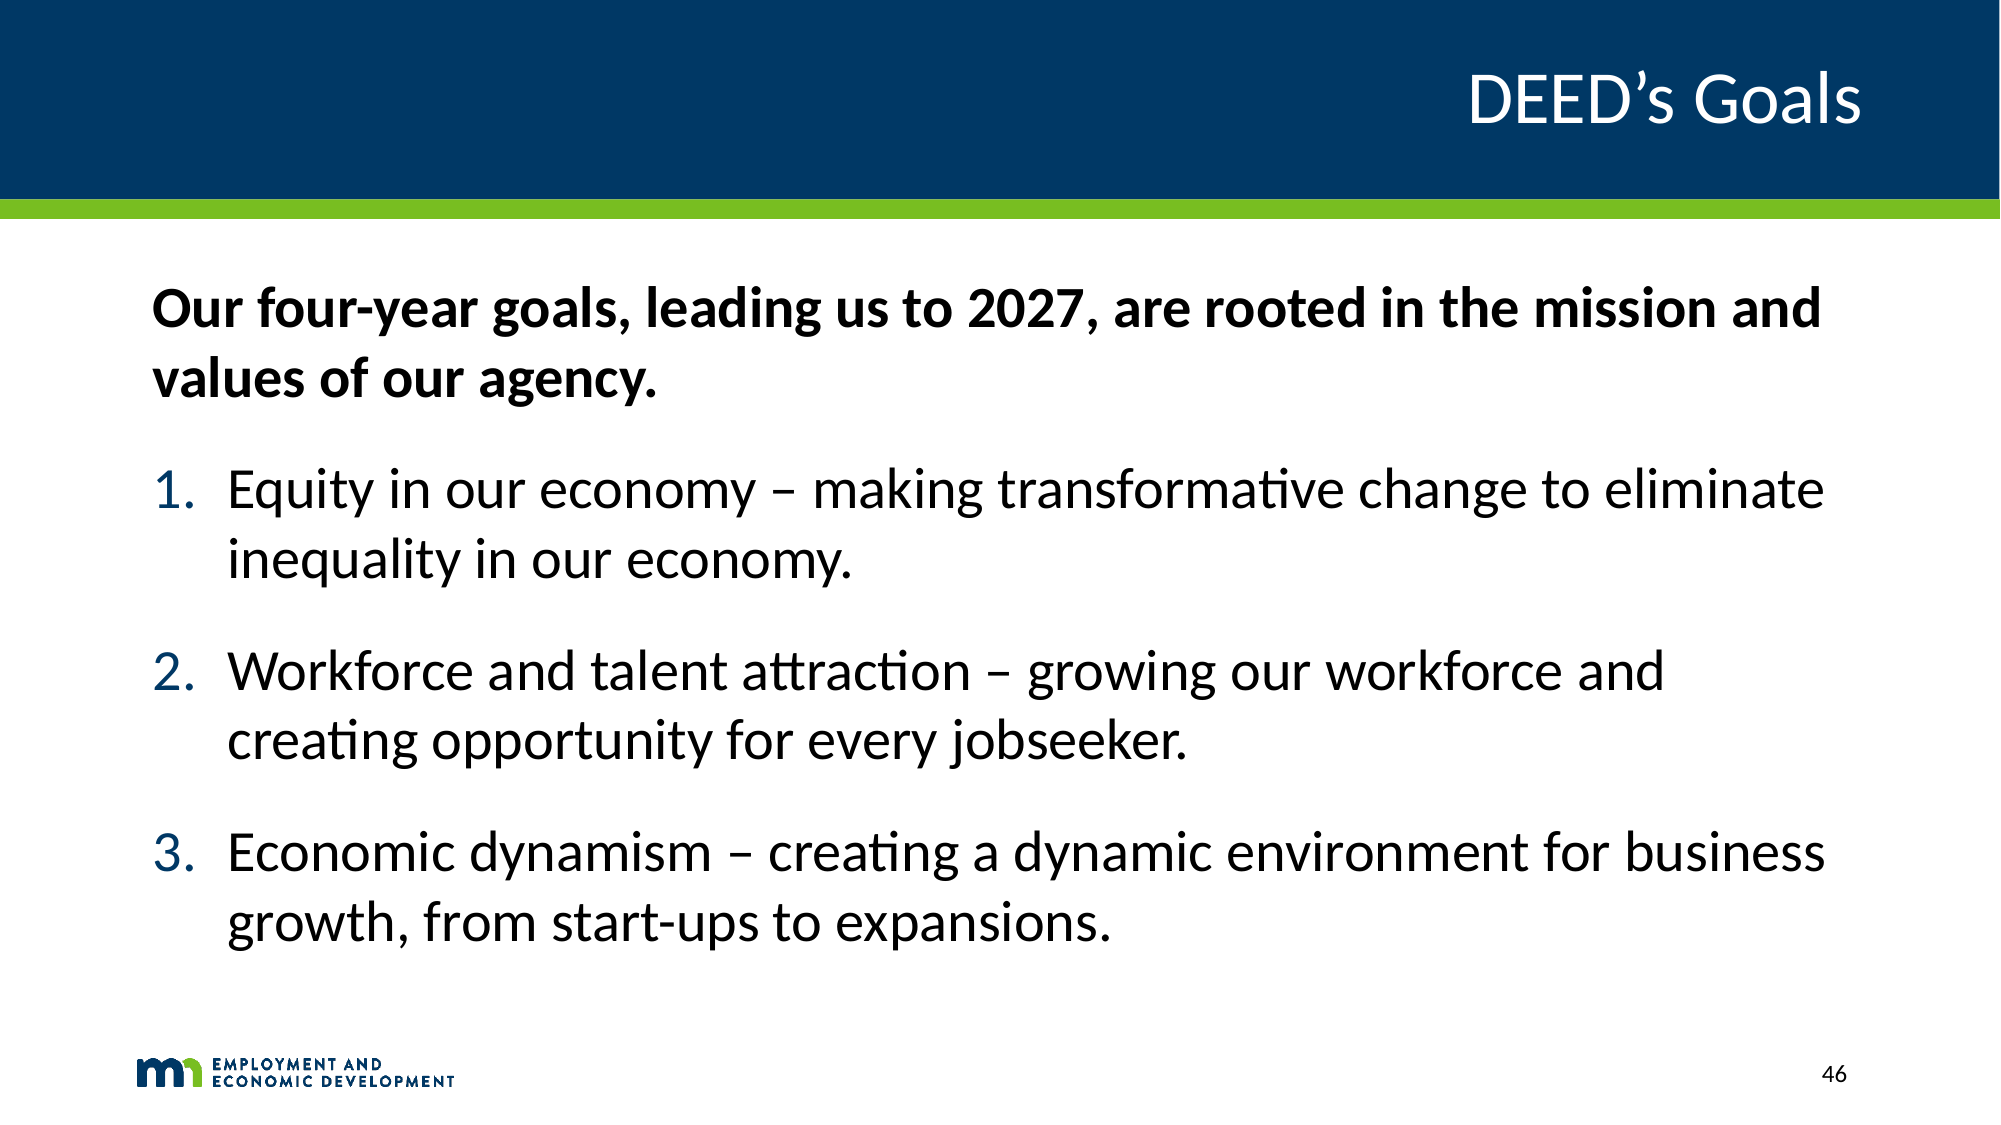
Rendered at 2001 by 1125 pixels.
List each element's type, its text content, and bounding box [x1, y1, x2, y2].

picture [137, 1058, 454, 1087]
slide_number 46 [1622, 1042, 1863, 1103]
list Our four-year goals, leading us to 2027, are rooted in the mission and values of our agency. Equity in our economy – making transformative change to eliminate inequality in our economy. Workforce and talent attraction – growing our workforce and creating opportunity for every jobseeker. Economic dynamism – creating a dynamic environment for business growth, from start-ups to expansions. [137, 261, 1863, 1014]
title DEED’s Goals [137, 0, 1863, 200]
